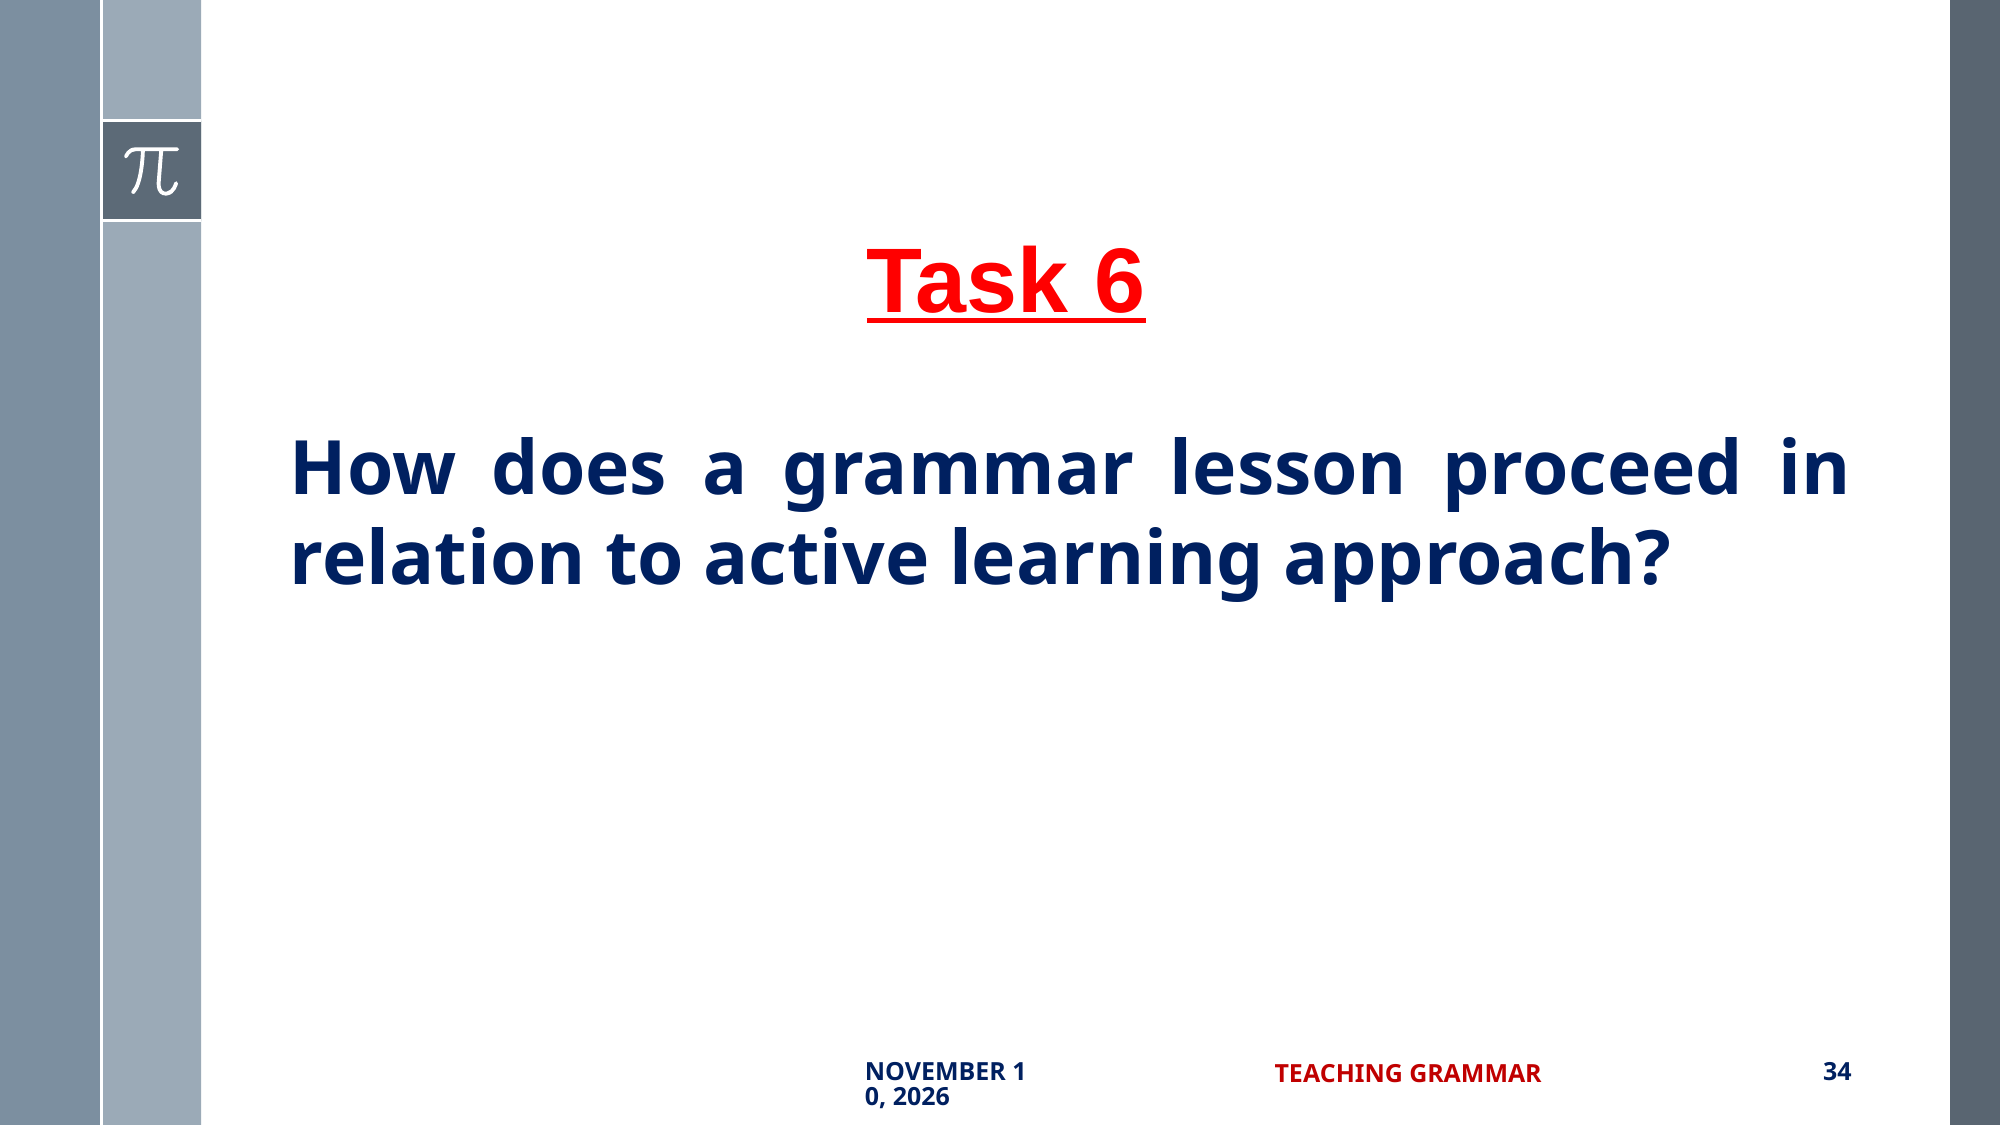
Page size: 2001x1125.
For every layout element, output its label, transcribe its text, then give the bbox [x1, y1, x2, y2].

text_box How does a grammar lesson proceed in relation to active learning approach? [274, 412, 1867, 608]
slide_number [849, 1042, 1050, 1103]
footer Teaching Grammar [1082, 1042, 1735, 1103]
slide_number 34 [1766, 1042, 1867, 1103]
text_box Task 6 [824, 226, 1188, 341]
